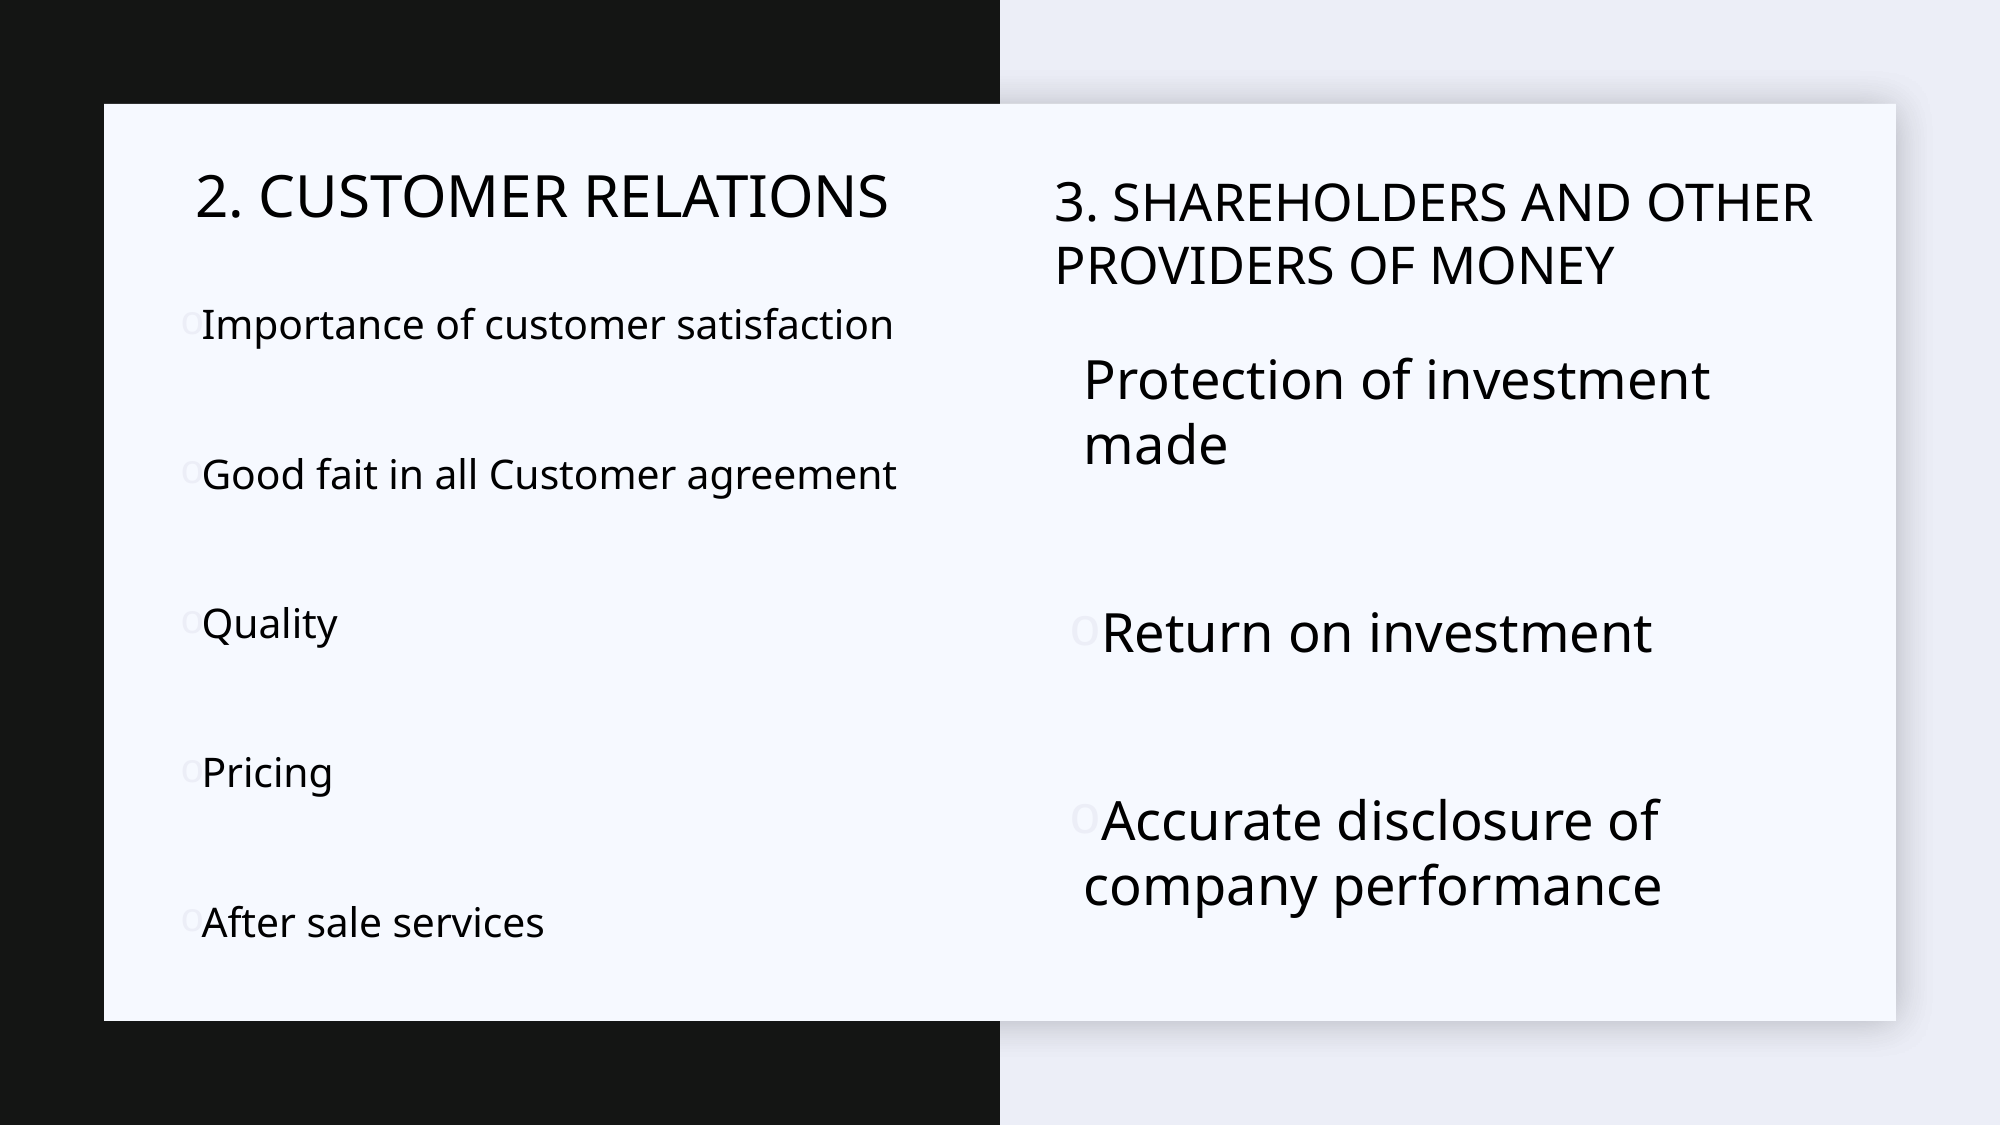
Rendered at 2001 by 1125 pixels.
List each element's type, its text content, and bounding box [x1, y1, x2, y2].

list 3. Shareholders and other providers of money [1039, 170, 1830, 292]
list 2. Customer relations [180, 133, 942, 255]
list Importance of customer satisfaction Good fait in all Customer agreement Quality Pricing After sale services [180, 291, 942, 963]
list Protection of investment made Return on investment Accurate disclosure of company performance [1068, 337, 1830, 963]
